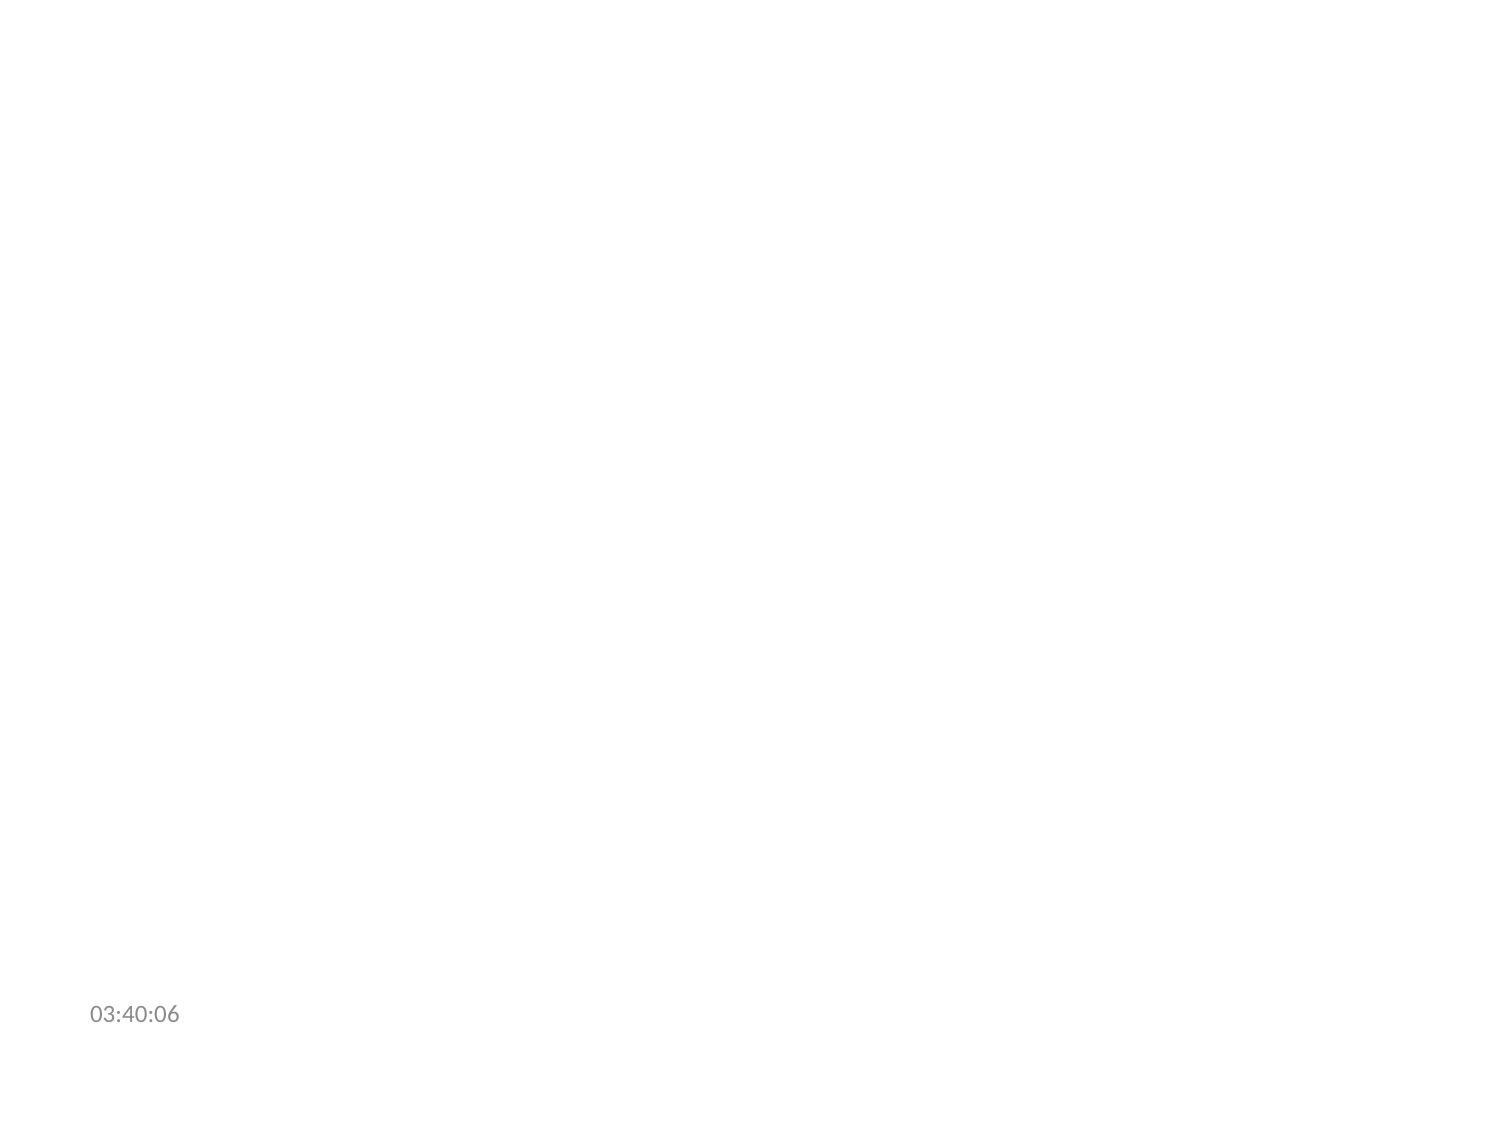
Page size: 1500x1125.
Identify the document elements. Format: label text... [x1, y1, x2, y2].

text_box 15:35:09 [75, 982, 425, 1043]
